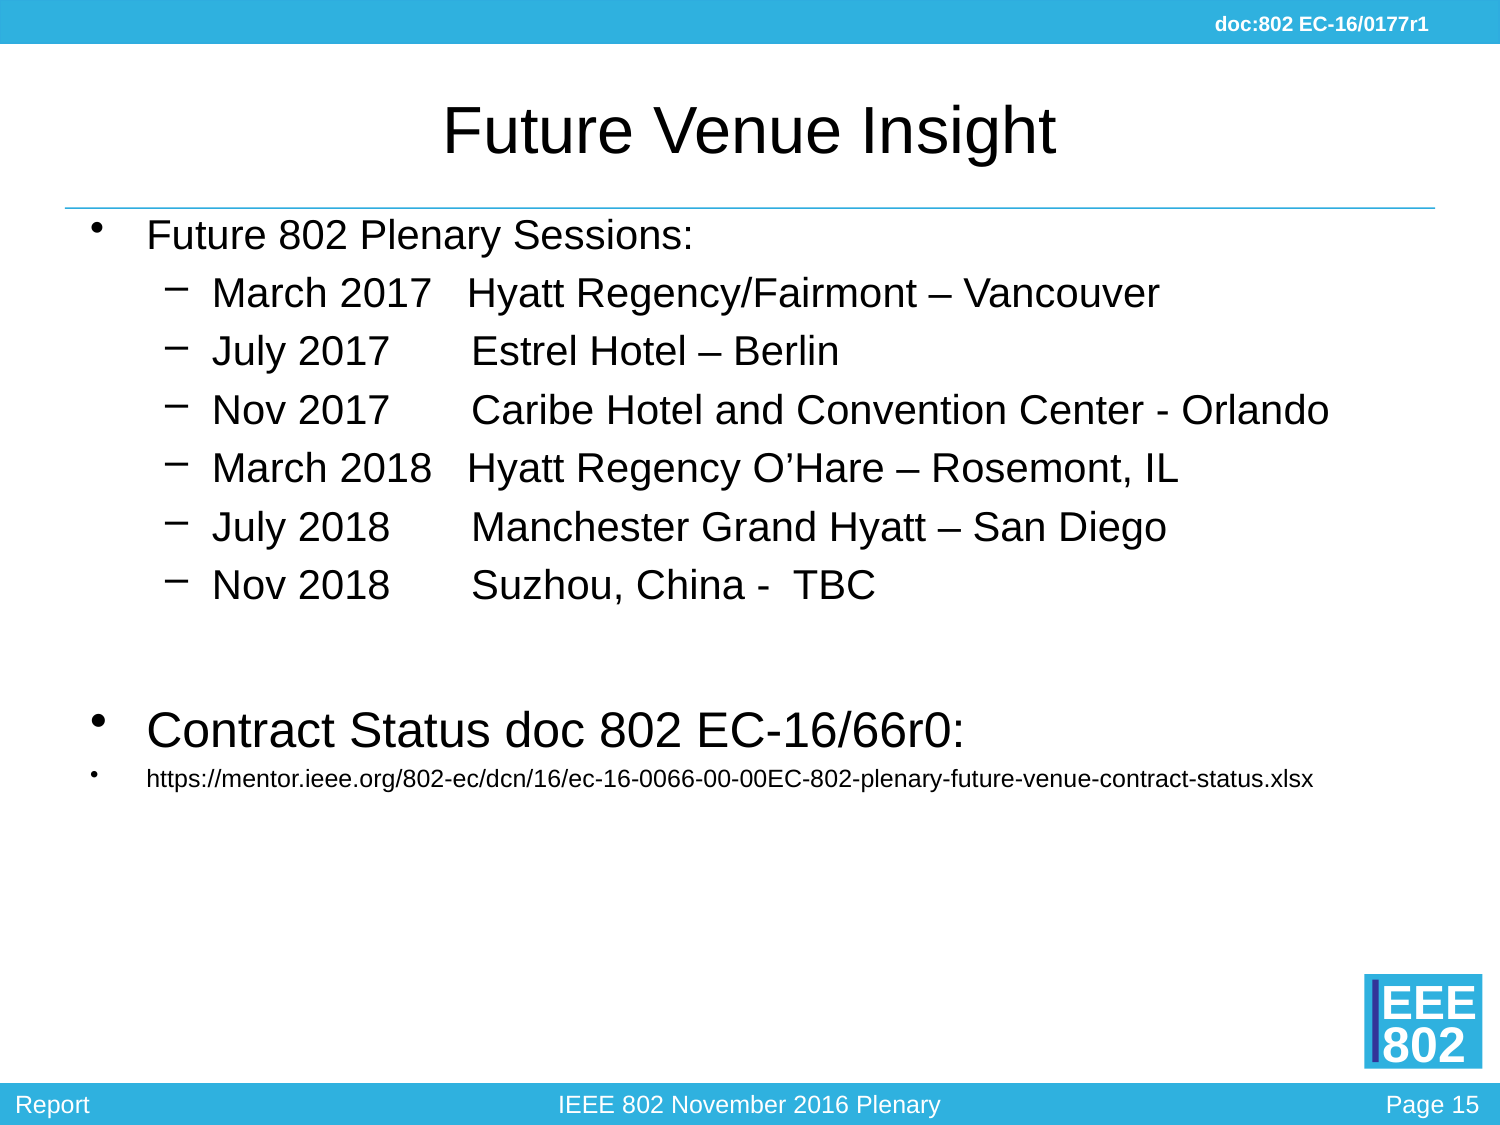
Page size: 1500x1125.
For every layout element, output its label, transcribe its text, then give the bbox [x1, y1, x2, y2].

list Future 802 Plenary Sessions: March 2017 Hyatt Regency/Fairmont – Vancouver July 2017 Estrel Hotel – Berlin Nov 2017 Caribe Hotel and Convention Center - Orlando March 2018 Hyatt Regency O’Hare – Rosemont, IL July 2018 Manchester Grand Hyatt – San Diego Nov 2018 Suzhou, China - TBC Contract Status doc 802 EC-16/66r0: https://mentor.ieee.org/802-ec/dcn/16/ec-16-0066-00-00EC-802-plenary-future-venue-contract-status.xlsx [75, 200, 1463, 1075]
title Future Venue Insight [75, 66, 1425, 188]
